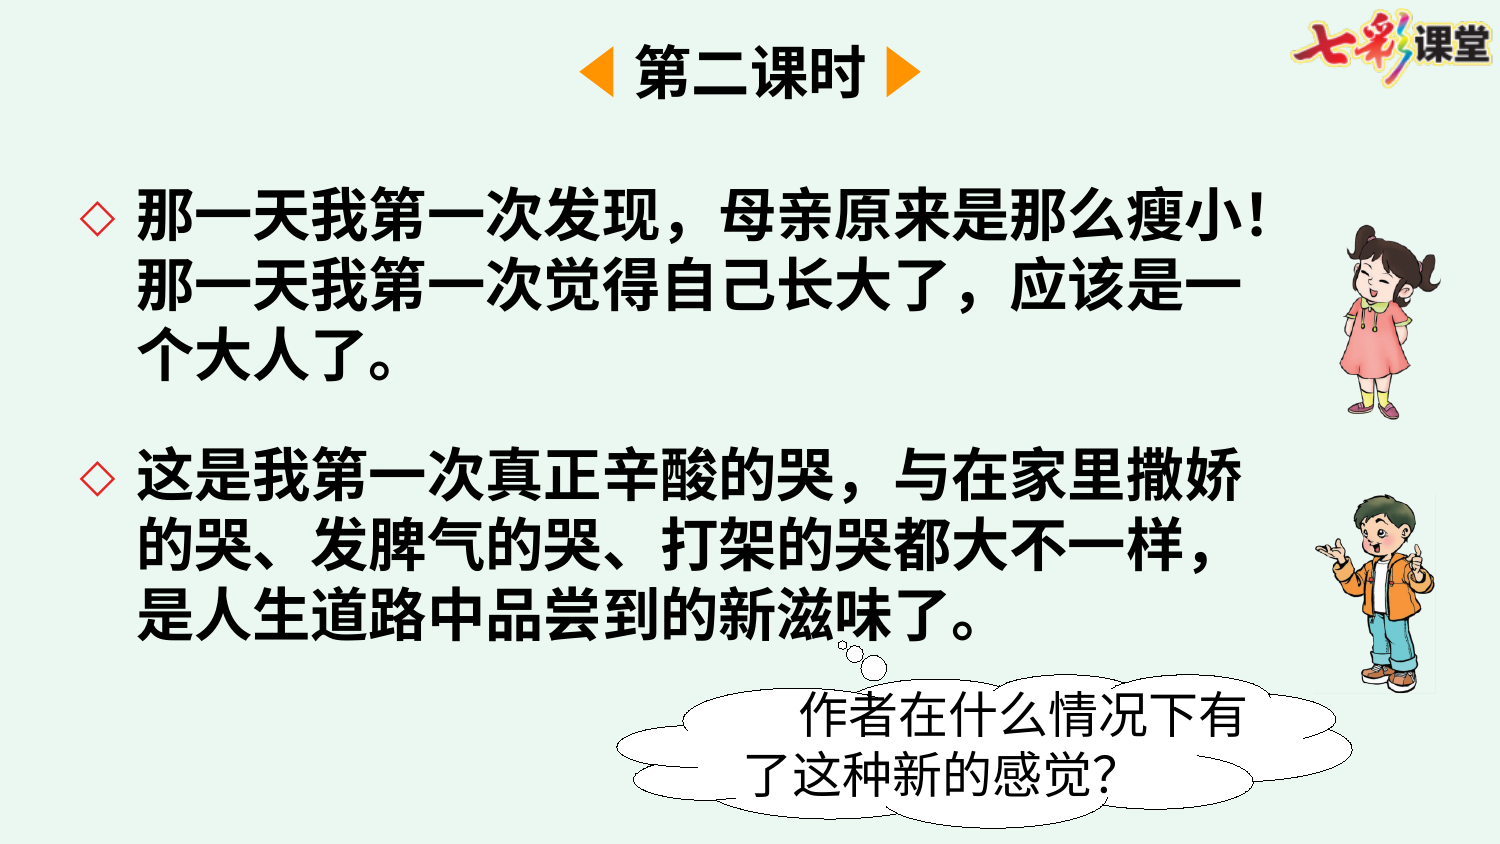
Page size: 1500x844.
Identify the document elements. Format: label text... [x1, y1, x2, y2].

text_box 这是我第一次真正辛酸的哭，与在家里撒娇的哭、发脾气的哭、打架的哭都大不一样，是人生道路中品尝到的新滋味了。 [64, 430, 1287, 656]
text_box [540, 28, 960, 115]
picture [1311, 492, 1436, 694]
picture [1319, 207, 1448, 423]
picture [1289, 8, 1495, 89]
text_box 那一天我第一次发现，母亲原来是那么瘦小！那一天我第一次觉得自己长大了，应该是一个大人了。 [64, 171, 1287, 396]
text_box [617, 673, 1353, 828]
